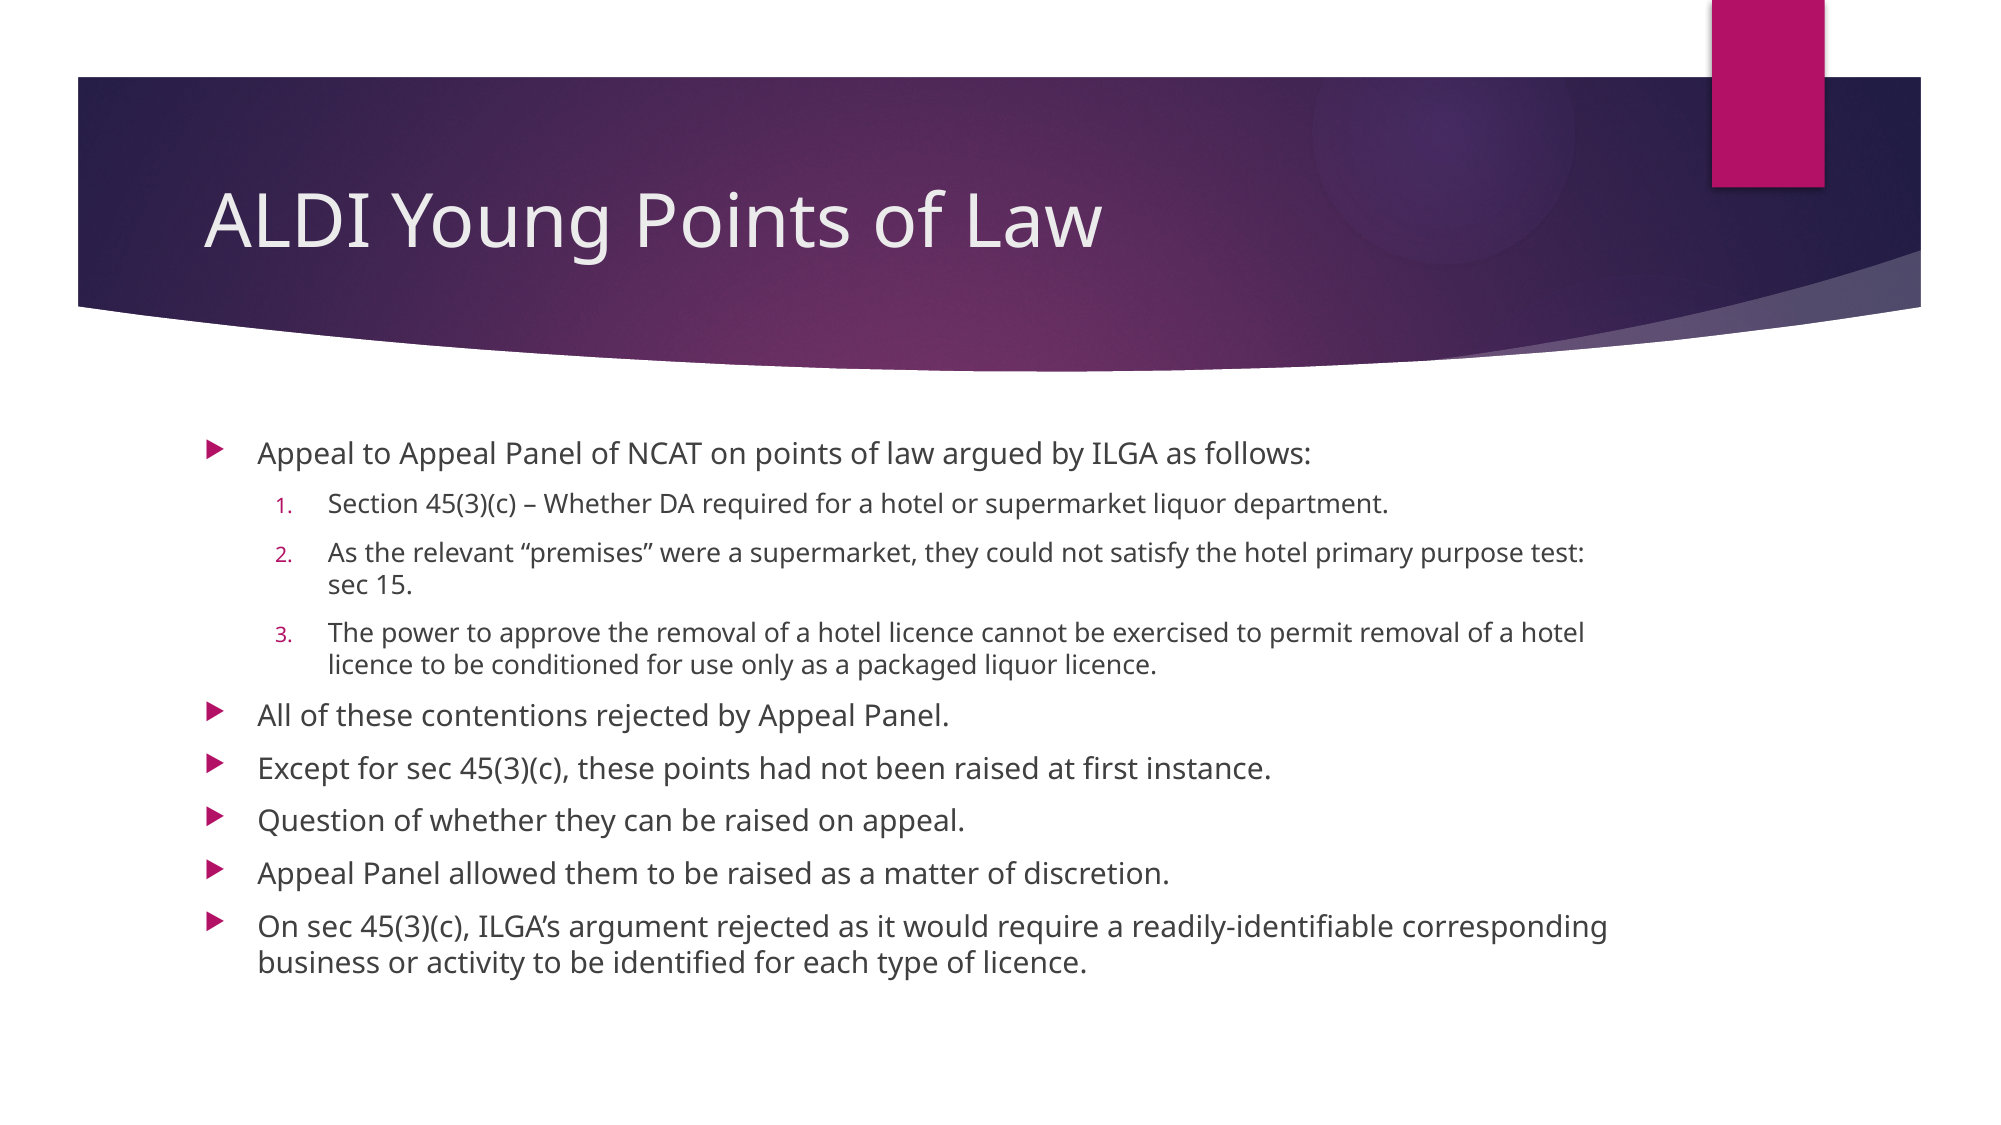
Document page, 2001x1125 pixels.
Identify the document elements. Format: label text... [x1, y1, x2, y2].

list Appeal to Appeal Panel of NCAT on points of law argued by ILGA as follows: Section 45(3)(c) – Whether DA required for a hotel or supermarket liquor department. As the relevant “premises” were a supermarket, they could not satisfy the hotel primary purpose test: sec 15. The power to approve the removal of a hotel licence cannot be exercised to permit removal of a hotel licence to be conditioned for use only as a packaged liquor licence. All of these contentions rejected by Appeal Panel. Except for sec 45(3)(c), these points had not been raised at first instance. Question of whether they can be raised on appeal. Appeal Panel allowed them to be raised as a matter of discretion. On sec 45(3)(c), ILGA’s argument rejected as it would require a readily-identifiable corresponding business or activity to be identified for each type of licence. [189, 427, 1638, 988]
title ALDI Young Points of Law [189, 159, 1627, 276]
